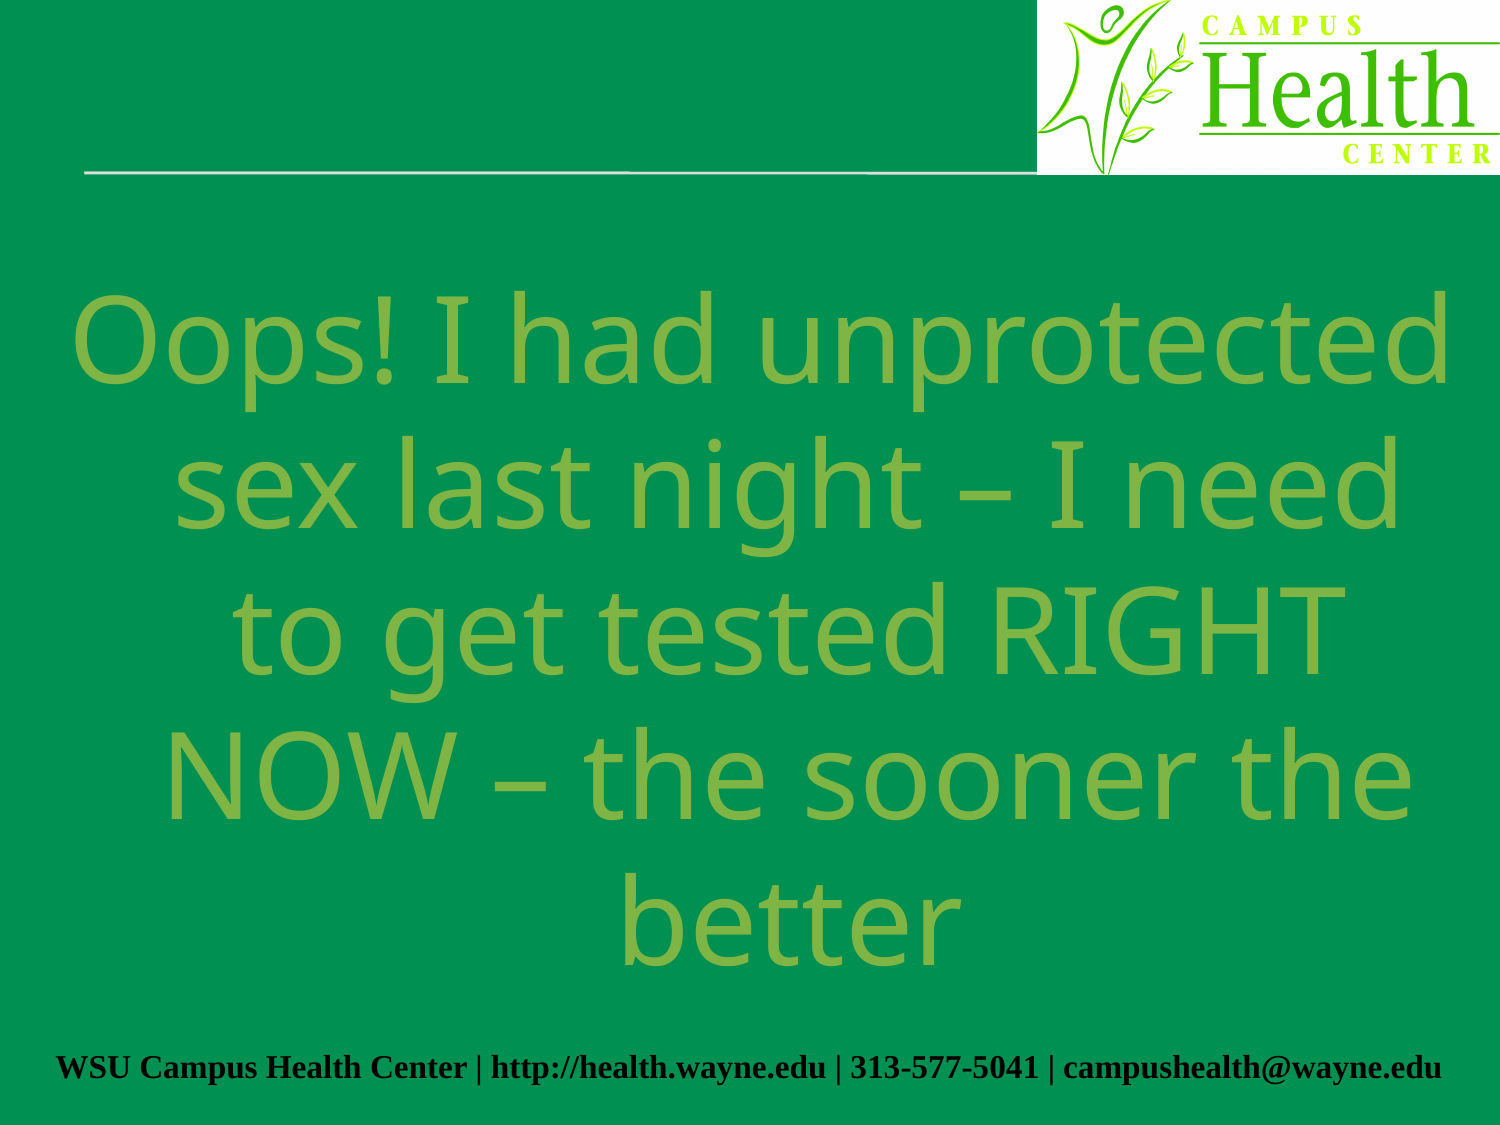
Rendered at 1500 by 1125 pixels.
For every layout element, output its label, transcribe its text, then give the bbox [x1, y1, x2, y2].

list Oops! I had unprotected sex last night – I need to get tested RIGHT NOW – the sooner the better [50, 254, 1475, 998]
picture [1037, 0, 1500, 176]
footer WSU Campus Health Center | http://health.wayne.edu | 313-577-5041 | campushealth@wayne.edu [0, 1037, 1500, 1125]
